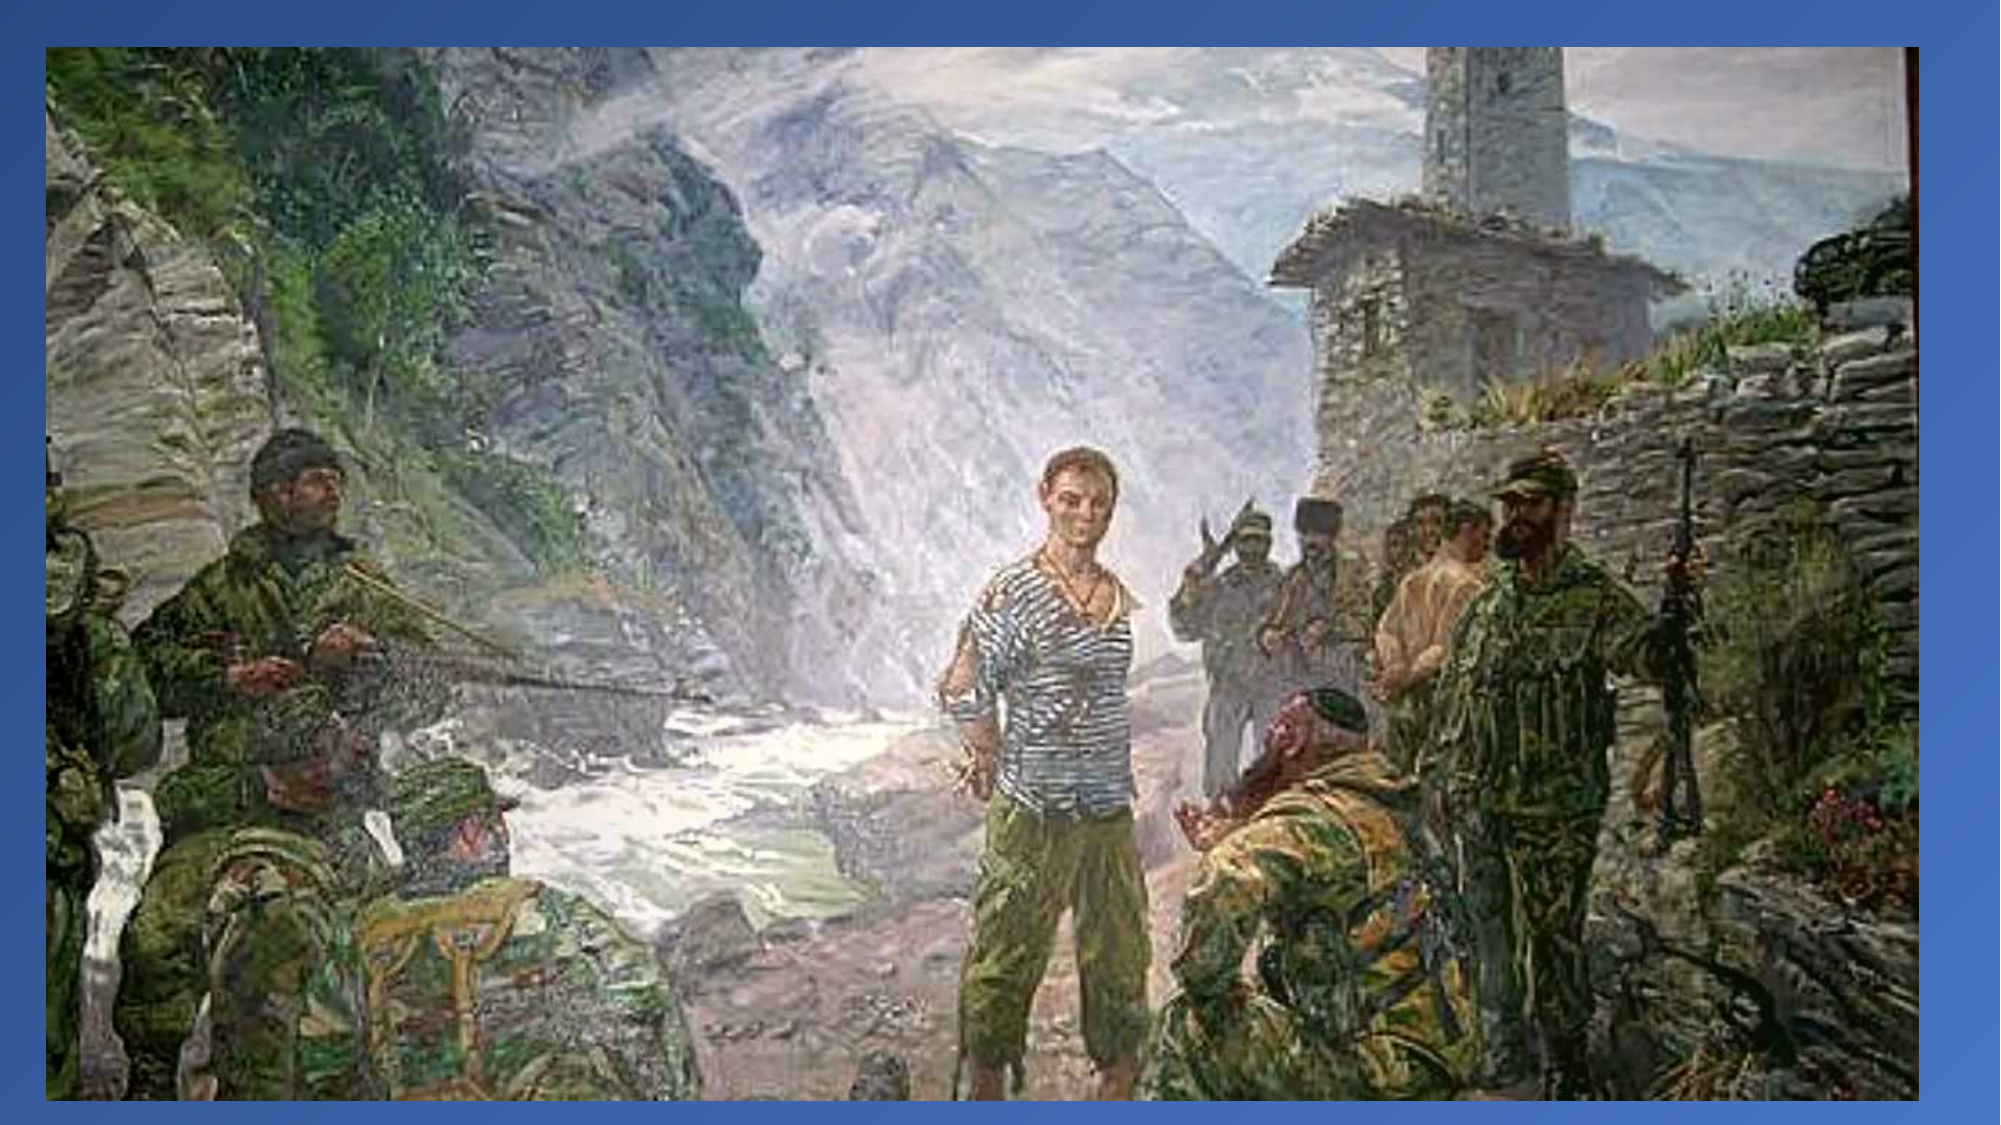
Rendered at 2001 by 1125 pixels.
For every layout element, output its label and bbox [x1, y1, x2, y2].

picture [46, 47, 1919, 1101]
